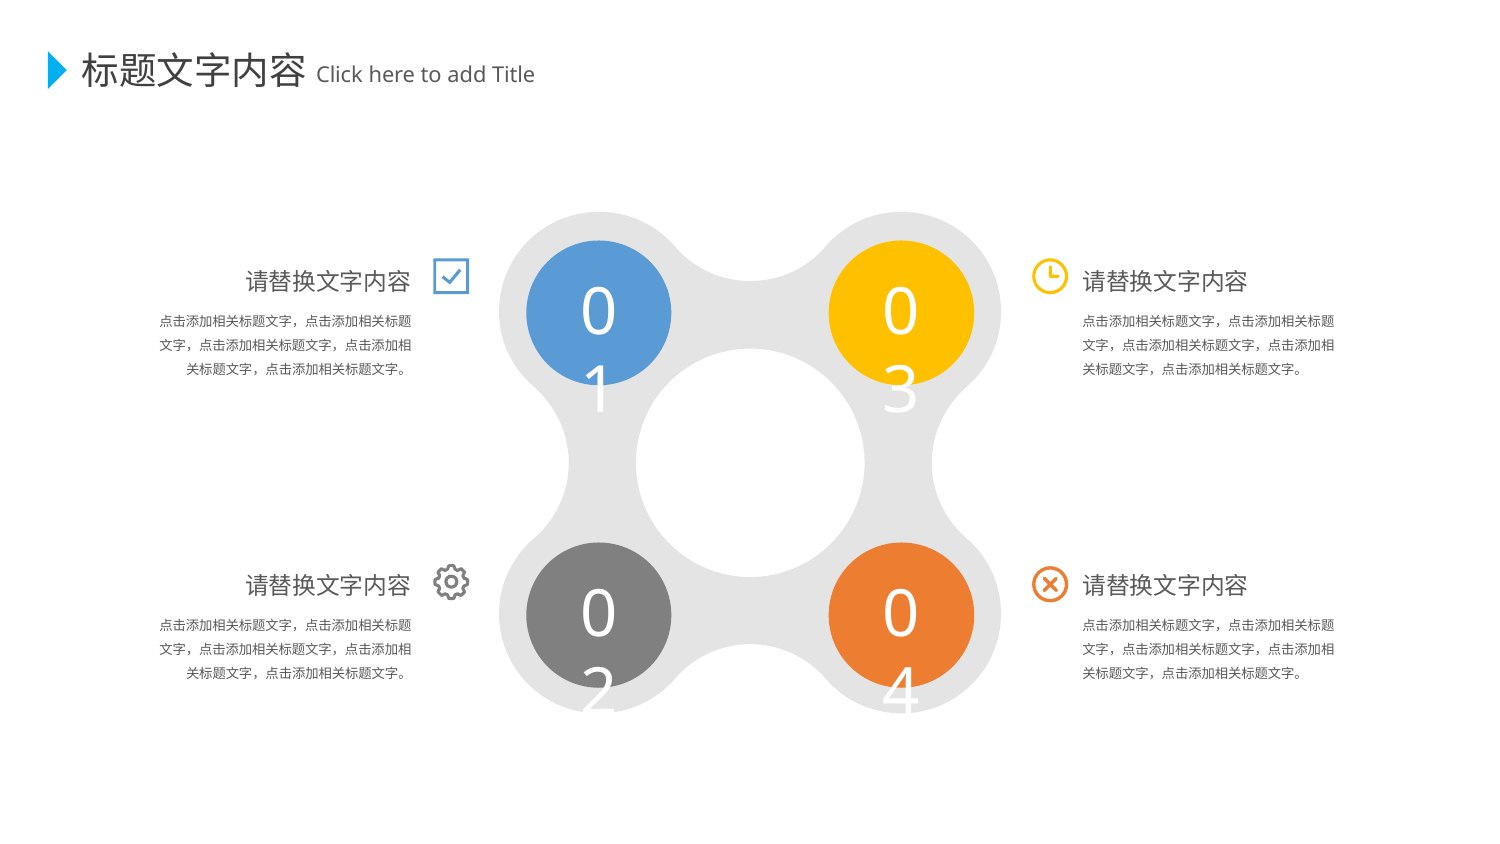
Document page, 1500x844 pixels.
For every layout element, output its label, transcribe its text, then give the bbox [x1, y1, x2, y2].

text_box 请替换文字内容 [138, 565, 423, 603]
text_box 请替换文字内容 [1071, 260, 1355, 299]
text_box 04 [828, 542, 975, 688]
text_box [433, 258, 470, 295]
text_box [1032, 258, 1069, 295]
text_box 点击添加相关标题文字，点击添加相关标题文字，点击添加相关标题文字，点击添加相关标题文字，点击添加相关标题文字。 [1071, 603, 1355, 687]
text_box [433, 563, 470, 601]
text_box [1032, 566, 1069, 603]
text_box 点击添加相关标题文字，点击添加相关标题文字，点击添加相关标题文字，点击添加相关标题文字，点击添加相关标题文字。 [138, 603, 423, 687]
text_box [48, 39, 558, 101]
text_box 01 [526, 240, 672, 386]
text_box 02 [526, 542, 672, 688]
text_box 请替换文字内容 [1071, 565, 1355, 603]
text_box 请替换文字内容 [138, 260, 423, 299]
text_box 03 [828, 240, 975, 386]
text_box 点击添加相关标题文字，点击添加相关标题文字，点击添加相关标题文字，点击添加相关标题文字，点击添加相关标题文字。 [1071, 299, 1355, 383]
text_box 点击添加相关标题文字，点击添加相关标题文字，点击添加相关标题文字，点击添加相关标题文字，点击添加相关标题文字。 [138, 299, 423, 383]
text_box [499, 211, 1002, 714]
